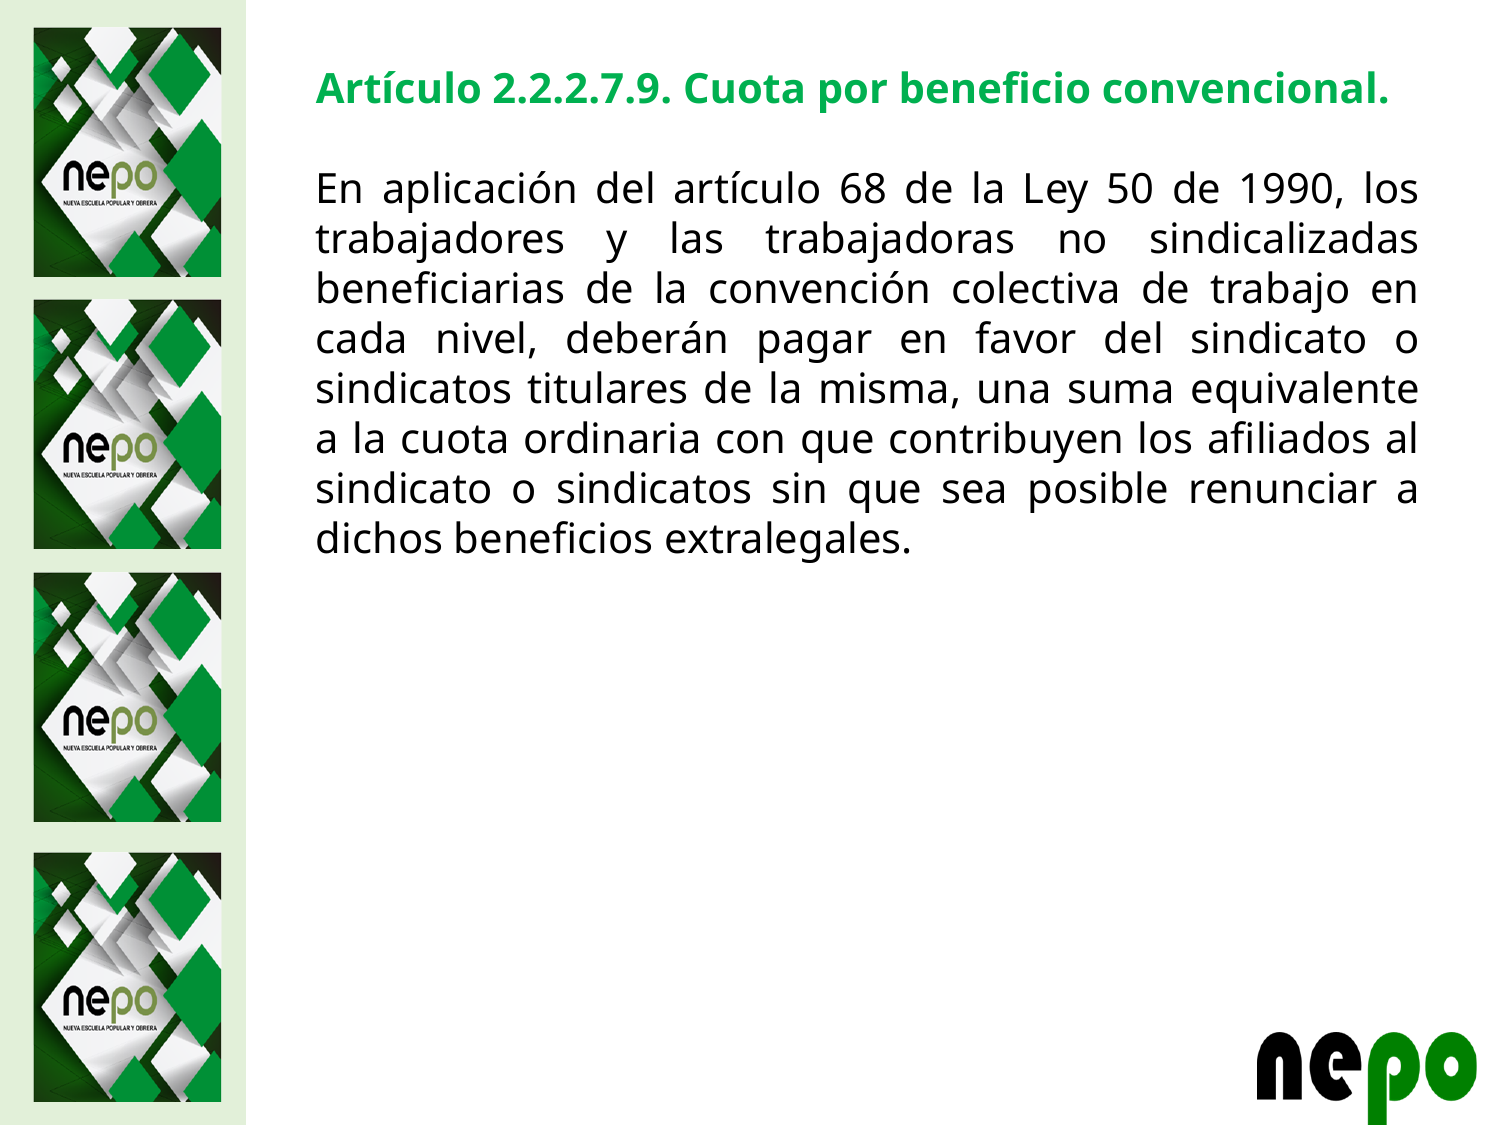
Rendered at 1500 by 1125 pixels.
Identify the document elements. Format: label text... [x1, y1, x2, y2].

picture [0, 0, 246, 1125]
text_box Artículo 2.2.2.7.9. Cuota por beneficio convencional. En aplicación del artículo 68 de la Ley 50 de 1990, los trabajadores y las trabajadoras no sindicalizadas beneficiarias de la convención colectiva de trabajo en cada nivel, deberán pagar en favor del sindicato o sindicatos titulares de la misma, una suma equivalente a la cuota ordinaria con que contribuyen los afiliados al sindicato o sindicatos sin que sea posible renunciar a dichos beneficios extralegales. [301, 54, 1435, 570]
picture [1257, 1032, 1477, 1125]
